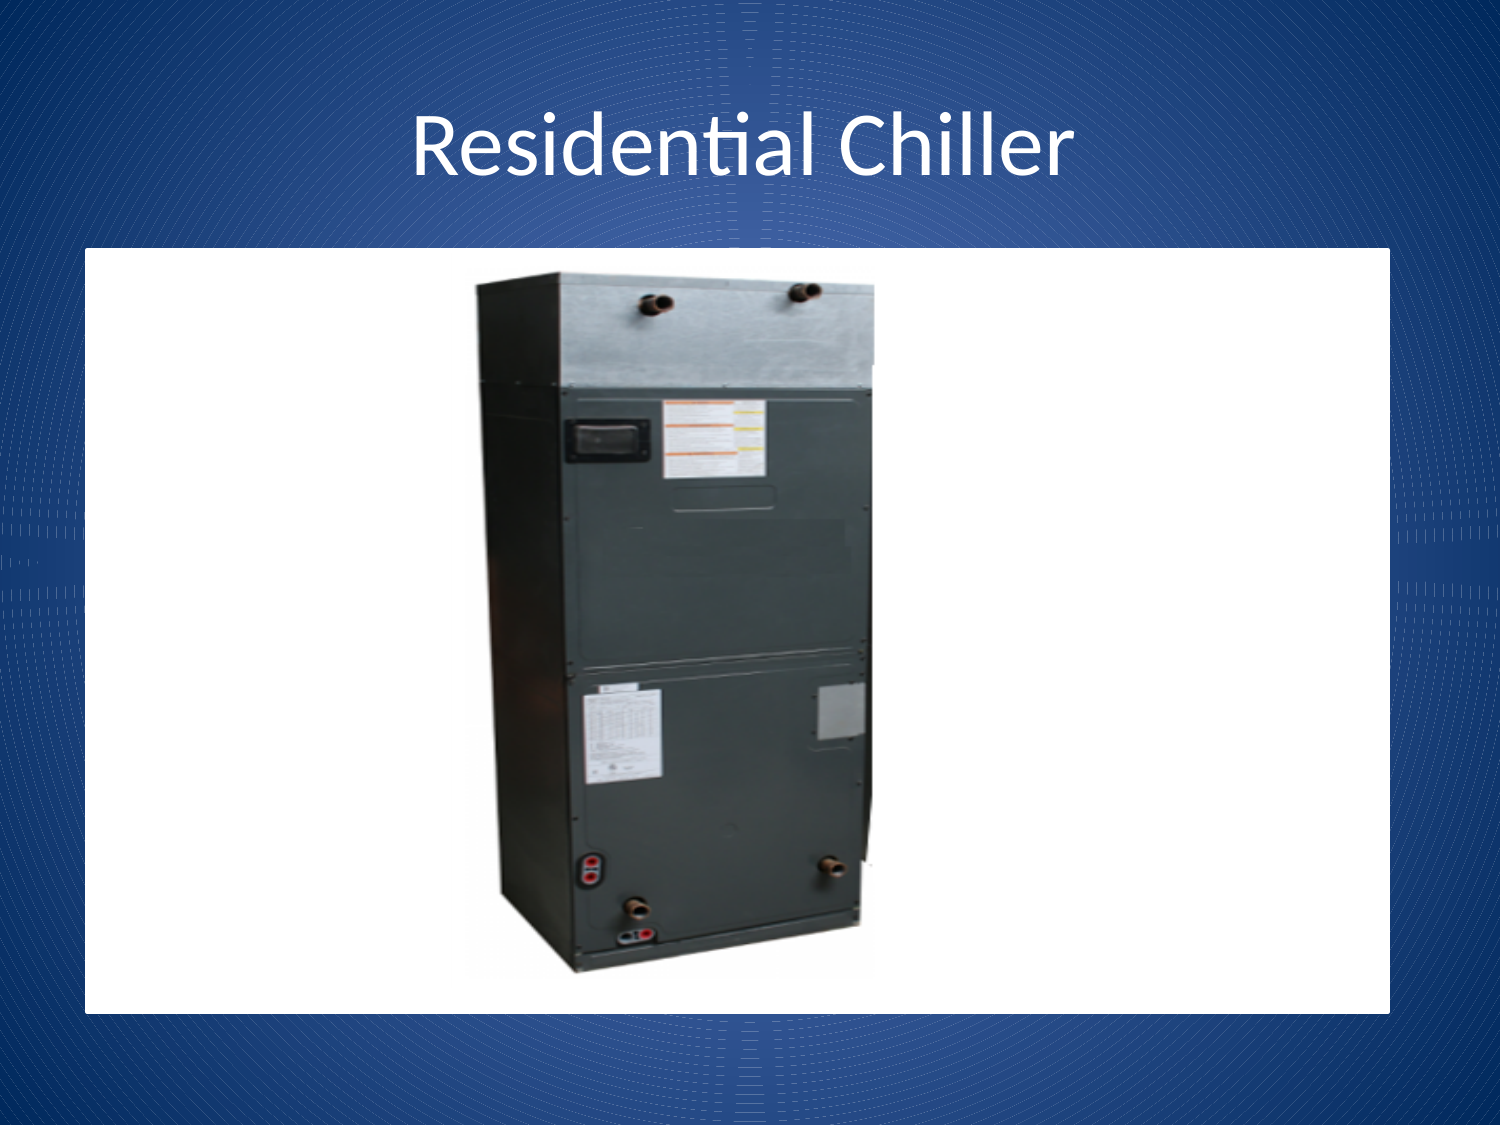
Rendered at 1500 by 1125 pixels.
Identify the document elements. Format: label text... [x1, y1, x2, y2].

picture [449, 253, 938, 988]
text_box [85, 248, 1390, 1014]
title Residential Chiller [12, 45, 1475, 233]
